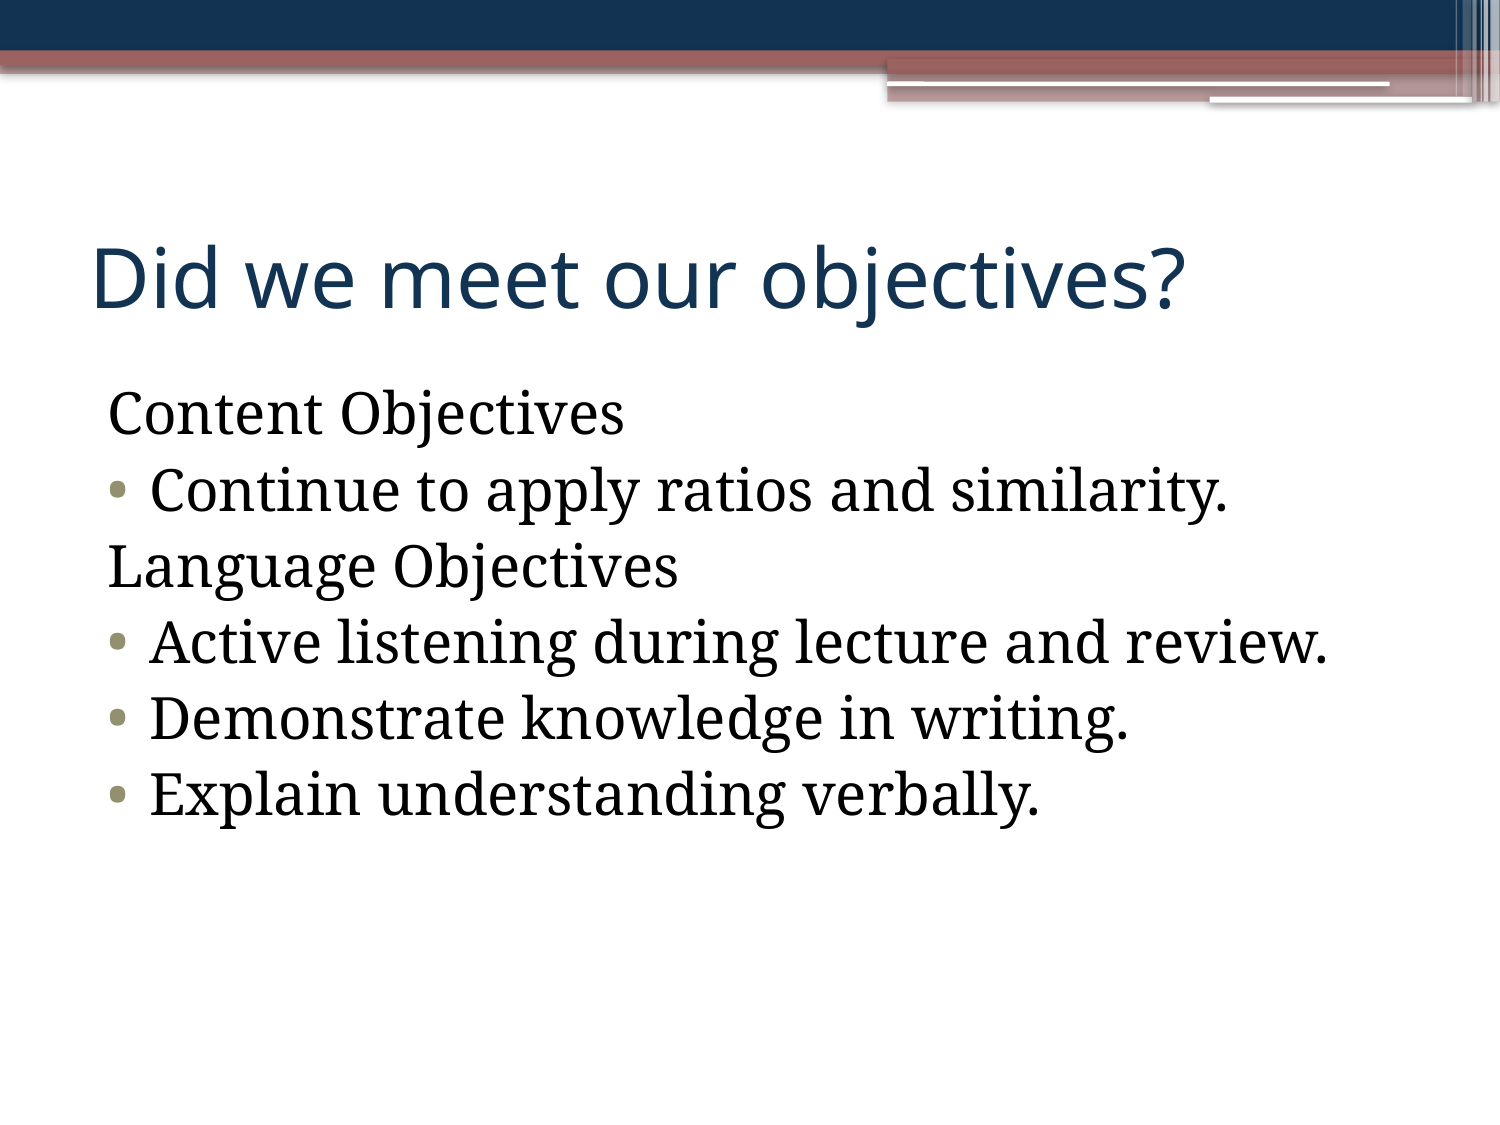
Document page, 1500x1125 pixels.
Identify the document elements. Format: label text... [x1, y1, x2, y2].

title Did we meet our objectives? [75, 187, 1425, 363]
list Content Objectives Continue to apply ratios and similarity. Language Objectives Active listening during lecture and review. Demonstrate knowledge in writing. Explain understanding verbally. [75, 368, 1425, 1079]
